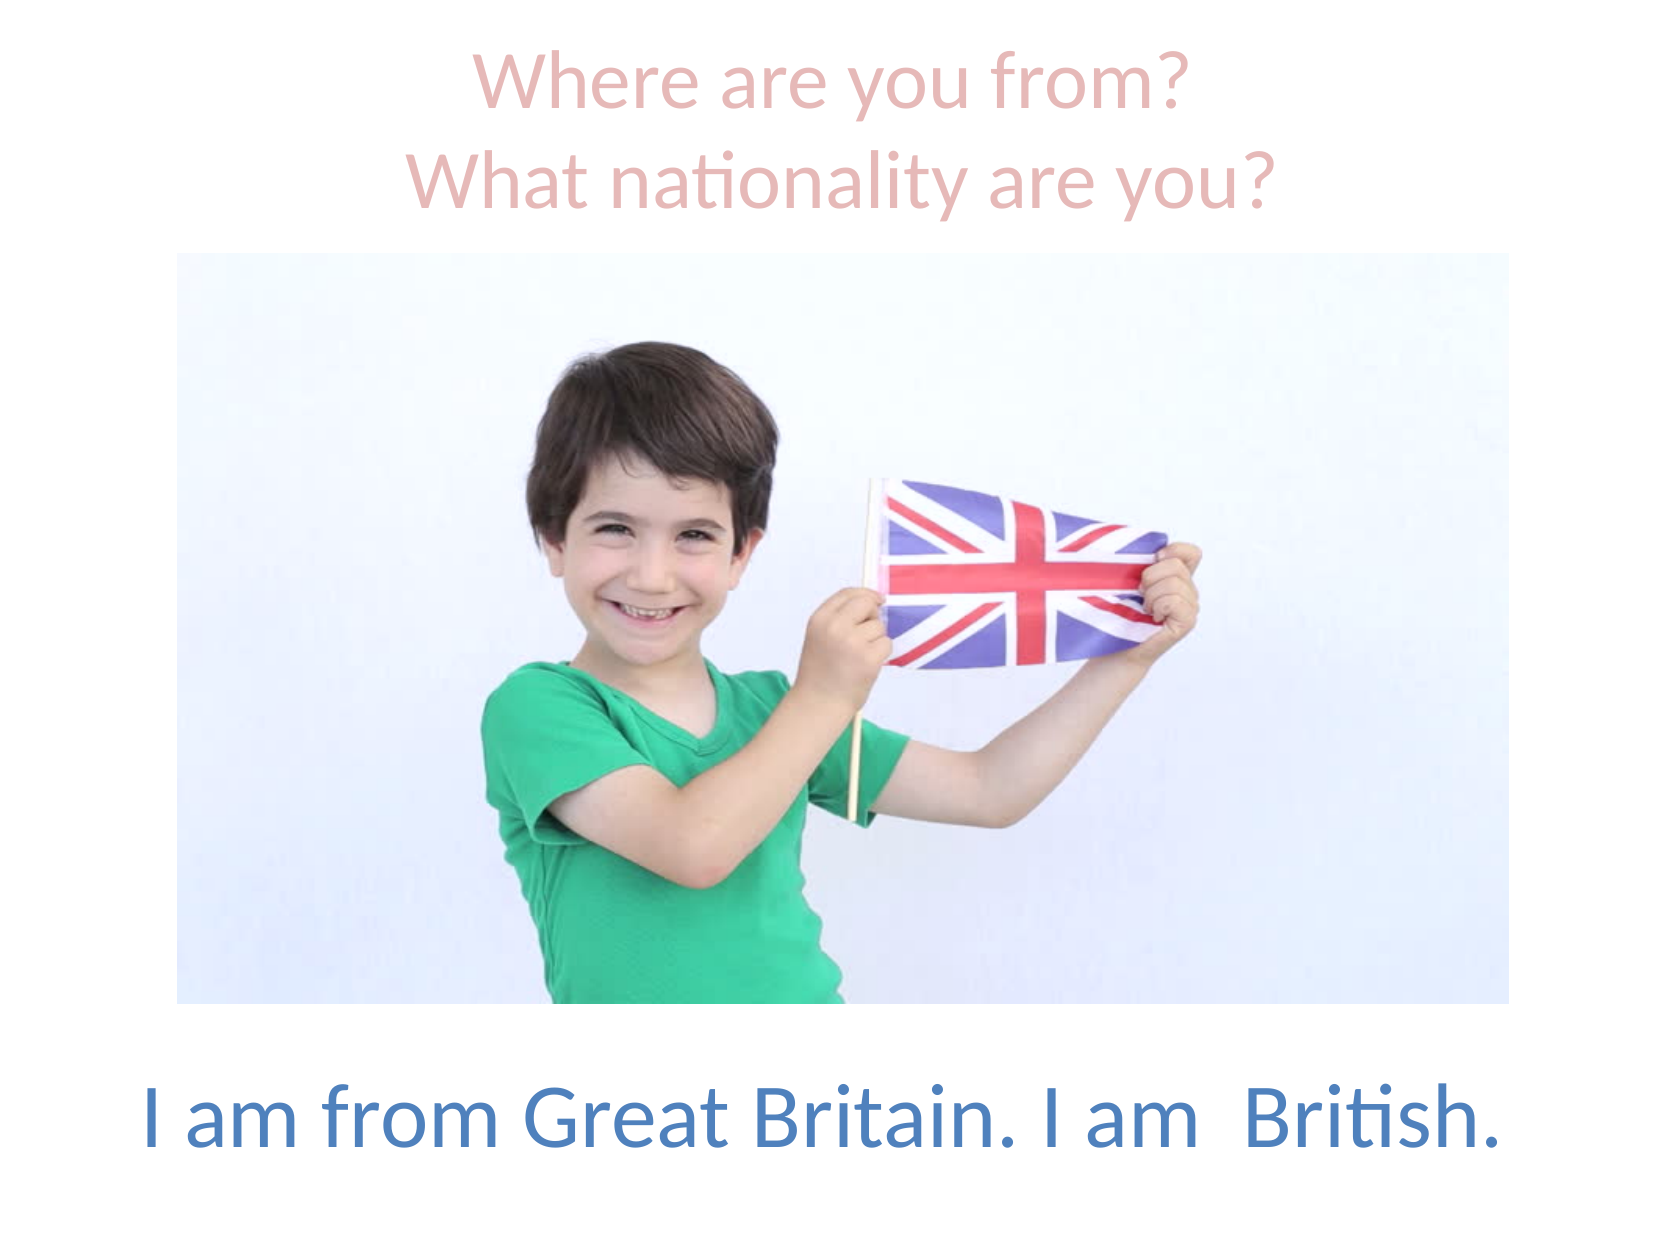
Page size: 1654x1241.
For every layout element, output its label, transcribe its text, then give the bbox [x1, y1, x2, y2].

picture [176, 253, 1509, 1004]
text_box I am from Great Britain. I am British. [19, 1048, 1648, 1173]
text_box Where are you from? What nationality are you? [118, 17, 1567, 233]
